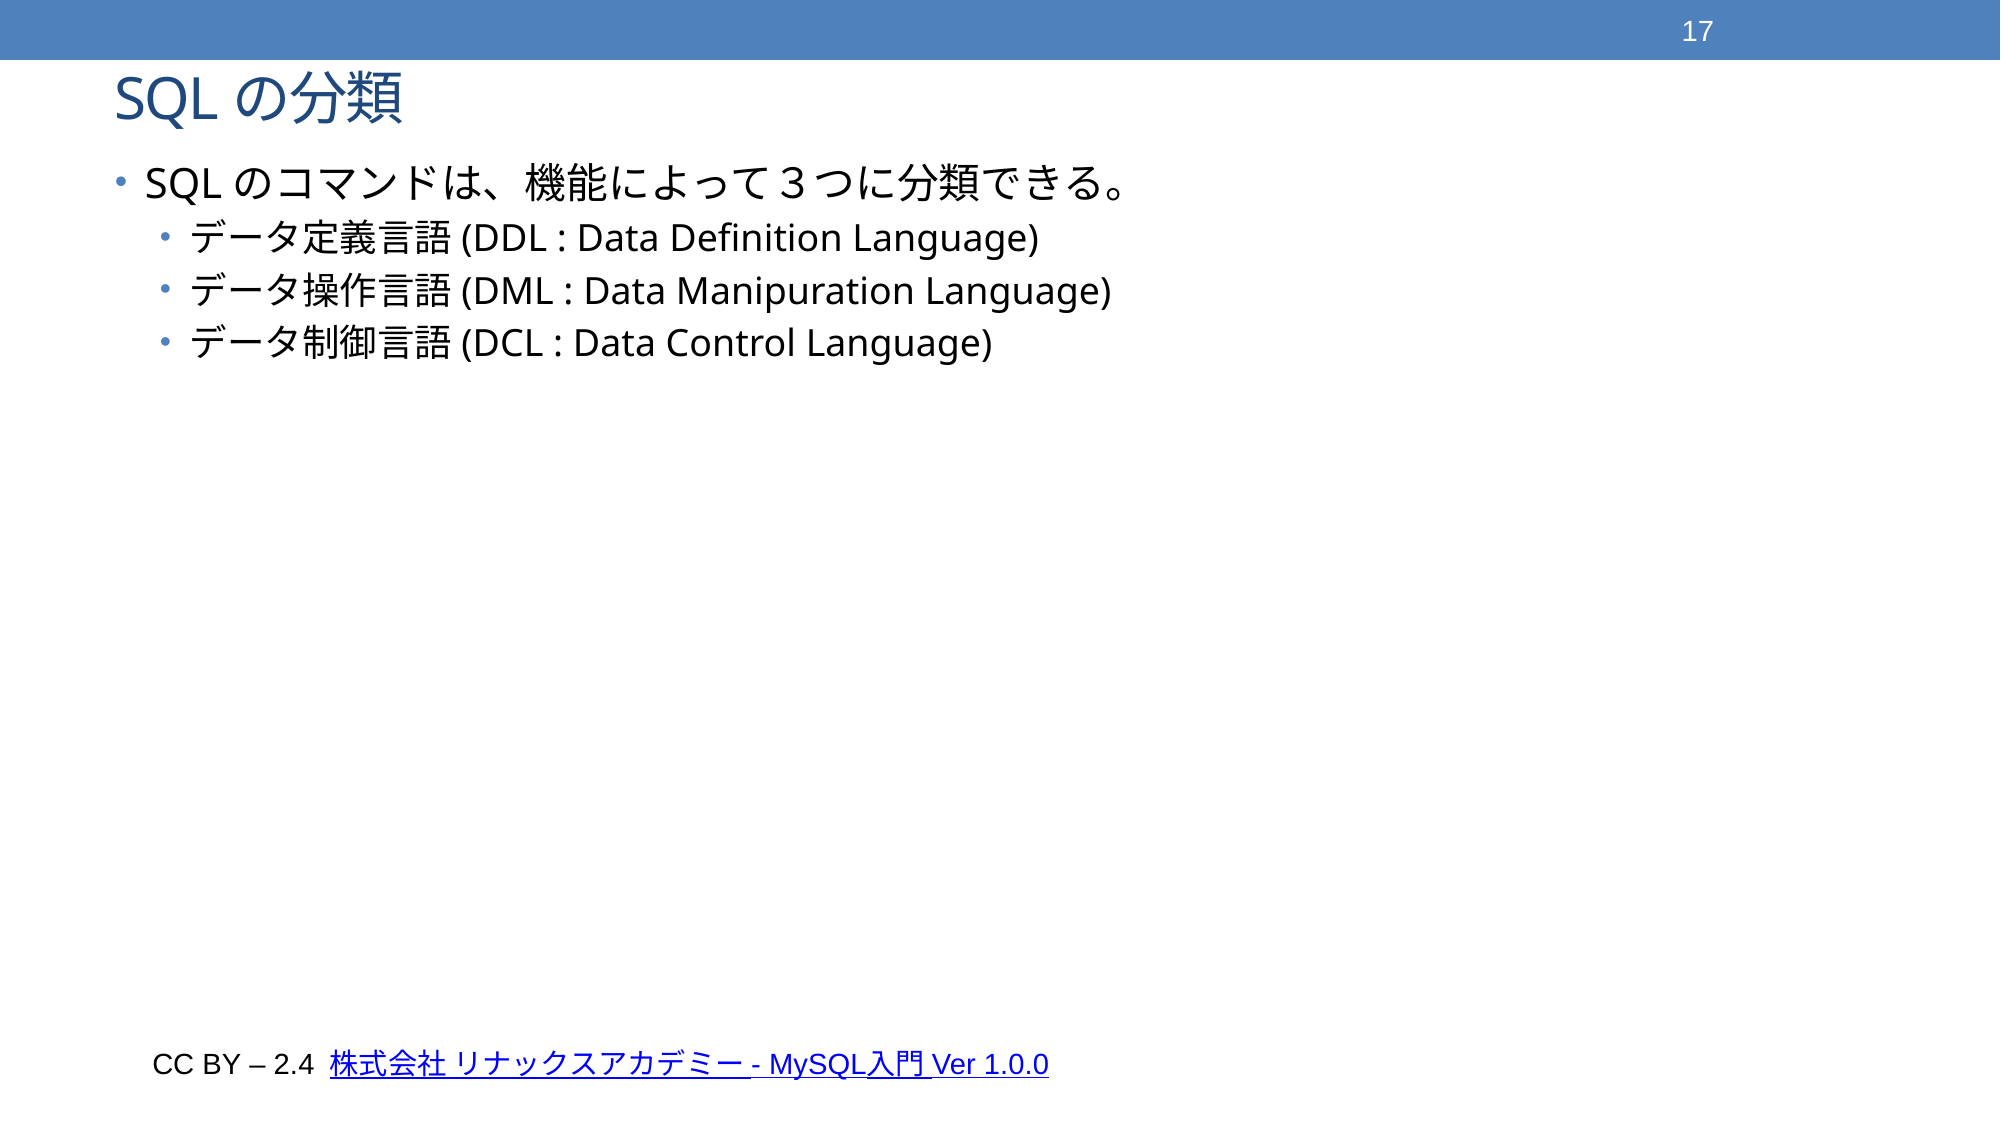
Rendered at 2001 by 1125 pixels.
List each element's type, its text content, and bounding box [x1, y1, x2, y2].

title SQLの分類 [99, 59, 1900, 133]
slide_number 17 [1666, 3, 1900, 57]
list SQLのコマンドは、機能によって３つに分類できる。 データ定義言語(DDL : Data Definition Language) データ操作言語(DML : Data Manipuration Language) データ制御言語(DCL : Data Control Language) [99, 149, 1900, 1063]
text_box CC BY – 2.4 株式会社 リナックスアカデミー - MySQL入門 Ver 1.0.0 [137, 1038, 1087, 1096]
